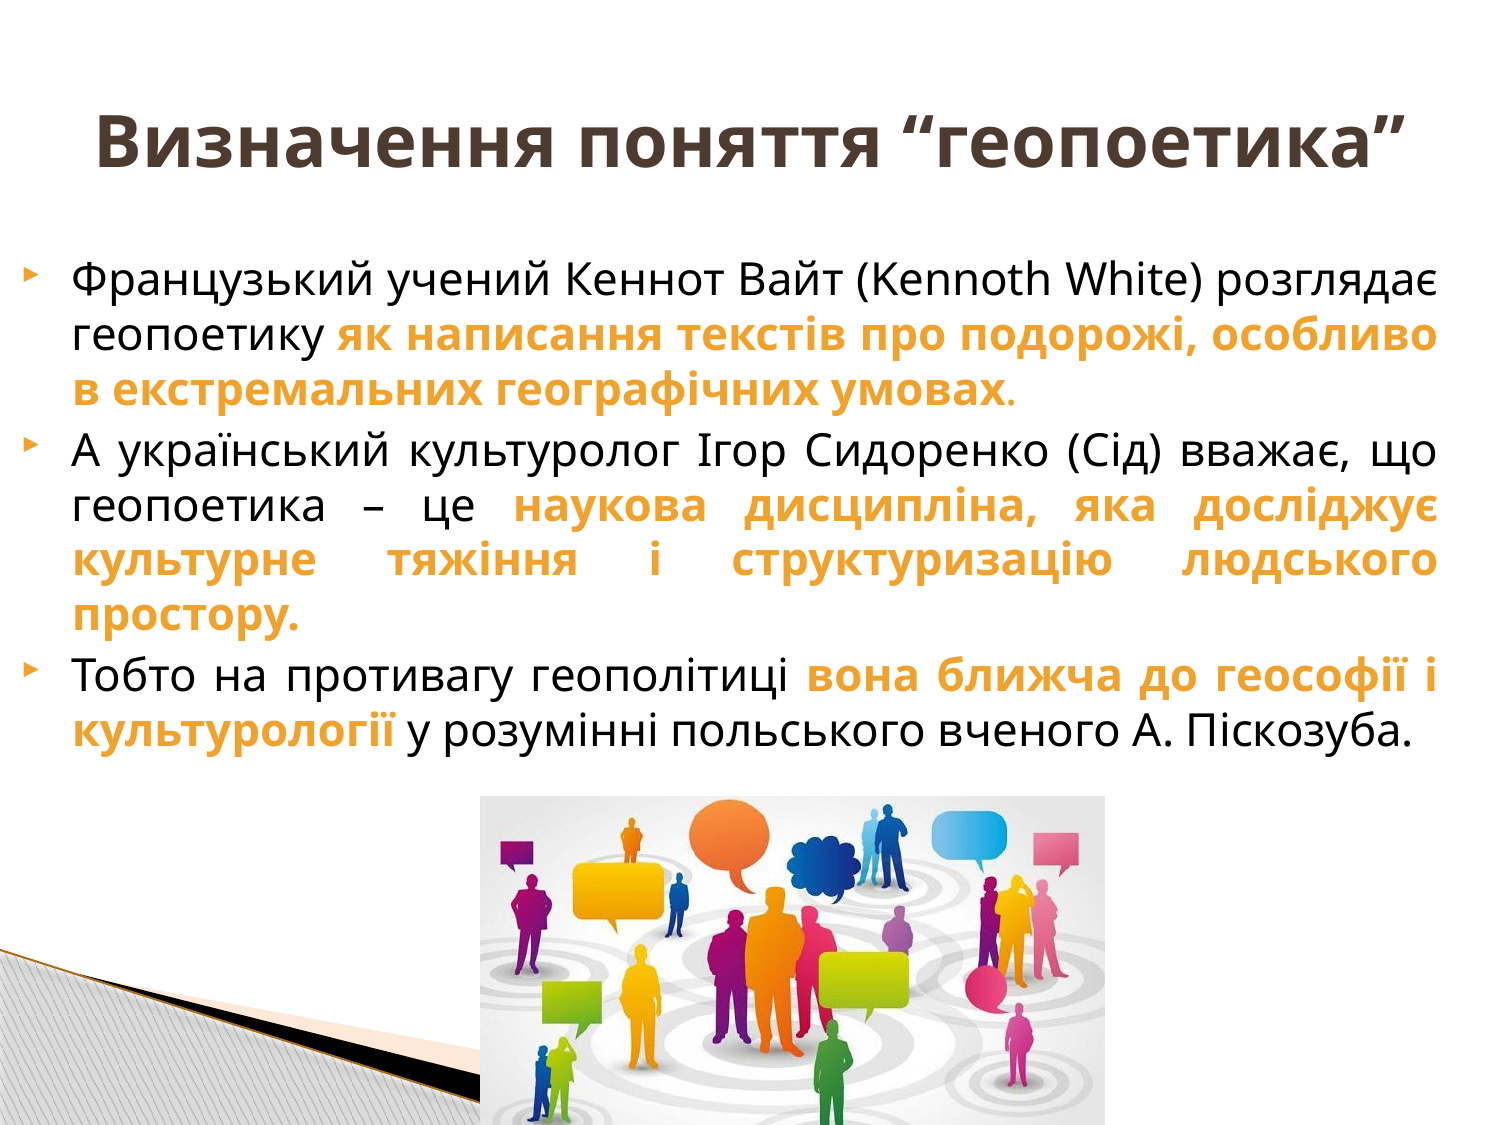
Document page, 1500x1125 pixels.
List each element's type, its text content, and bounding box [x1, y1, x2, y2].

title Визначення поняття “геопоетика” [75, 45, 1425, 233]
picture [480, 796, 1105, 1125]
list Французький учений Кеннот Вайт (Kennoth White) розглядає геопоетику як написання текстів про подорожі, особливо в екстремальних географічних умовах. А український культуролог Ігор Сидоренко (Сід) вважає, що геопоетика – це наукова дисципліна, яка досліджує культурне тяжіння і структуризацію людського простору. Тобто на противагу геополітиці вона ближча до геософії і культурології у розумінні польського вченого А. Піскозуба. [0, 243, 1454, 821]
